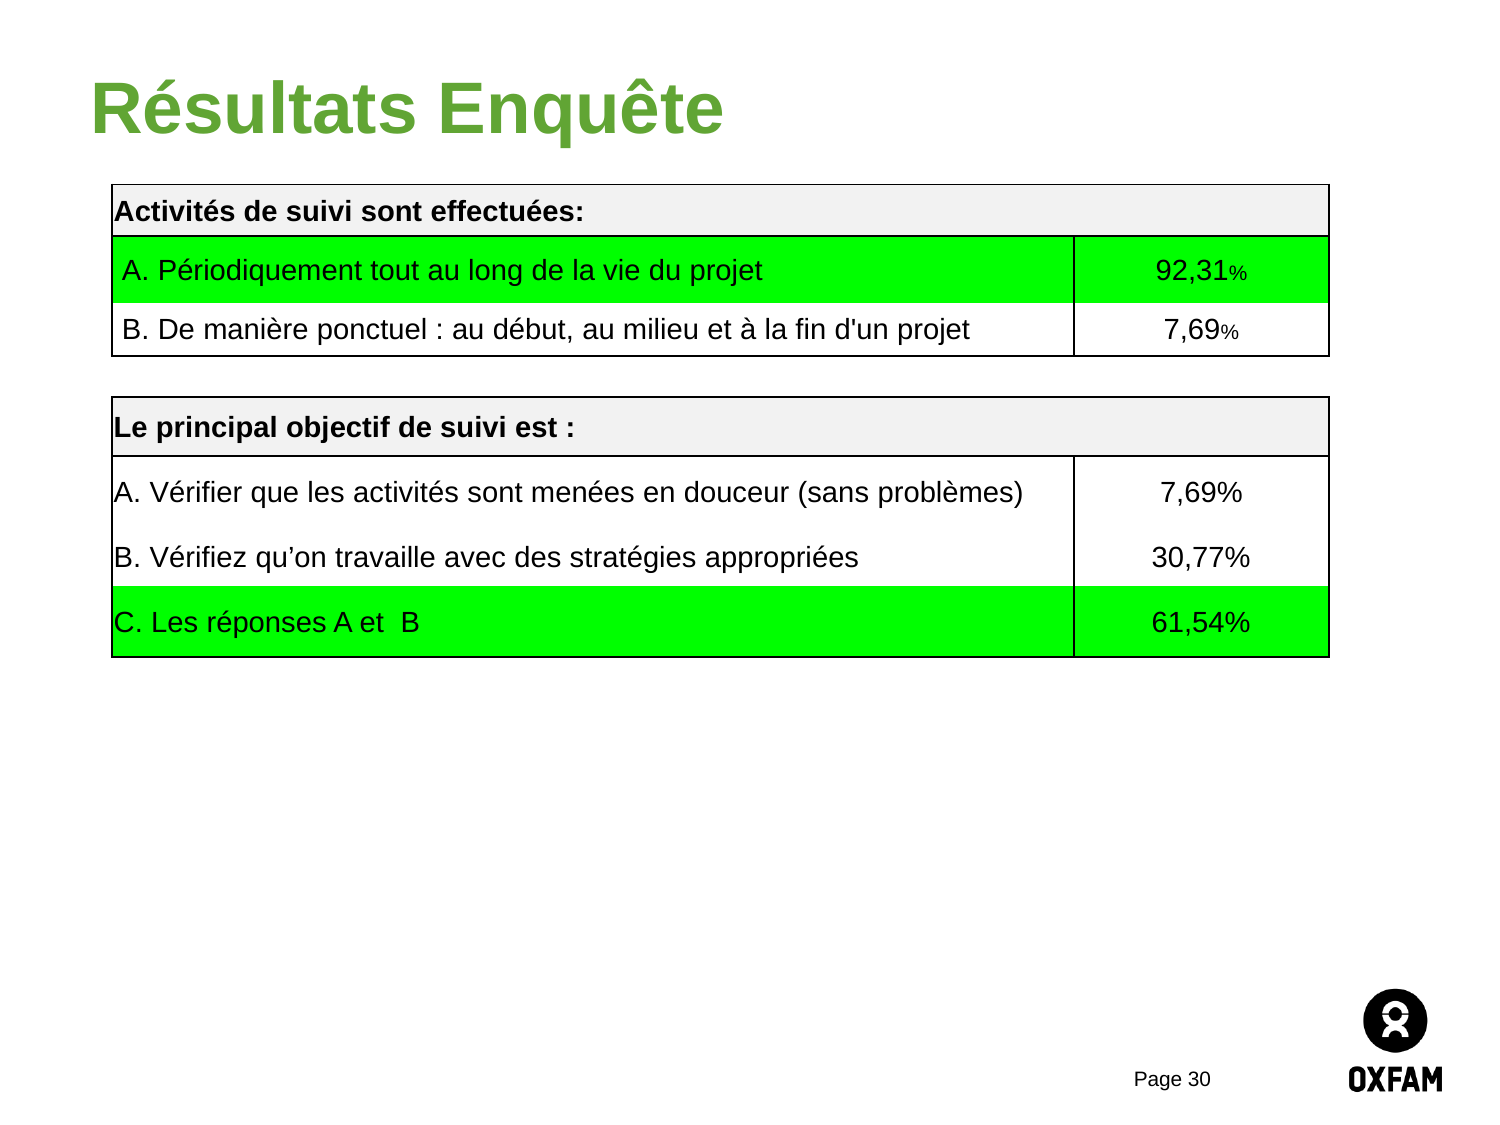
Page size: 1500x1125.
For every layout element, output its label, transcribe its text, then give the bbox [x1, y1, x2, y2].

text_box [76, 255, 1429, 504]
title Résultats Enquête [74, 44, 1426, 164]
picture [1345, 985, 1445, 1095]
table_header Activités de suivi sont effectuées: [113, 185, 1328, 235]
table_cell 7,69% [1075, 457, 1328, 526]
table_cell 30,77% [1075, 526, 1328, 586]
table_cell A. Vérifier que les activités sont menées en douceur (sans problèmes) [113, 457, 1073, 526]
table_cell C. Les réponses A et B [113, 586, 1073, 656]
table_cell B. De manière ponctuel : au début, au milieu et à la fin d'un projet [113, 303, 1073, 355]
table_header Le principal objectif de suivi est : [113, 398, 1328, 455]
table_cell 92,31% [1075, 237, 1328, 303]
table_cell 7,69% [1075, 303, 1328, 355]
table_cell 61,54% [1075, 586, 1328, 656]
table_cell B. Vérifiez qu’on travaille avec des stratégies appropriées [113, 526, 1073, 586]
table_cell A. Périodiquement tout au long de la vie du projet [113, 237, 1073, 303]
